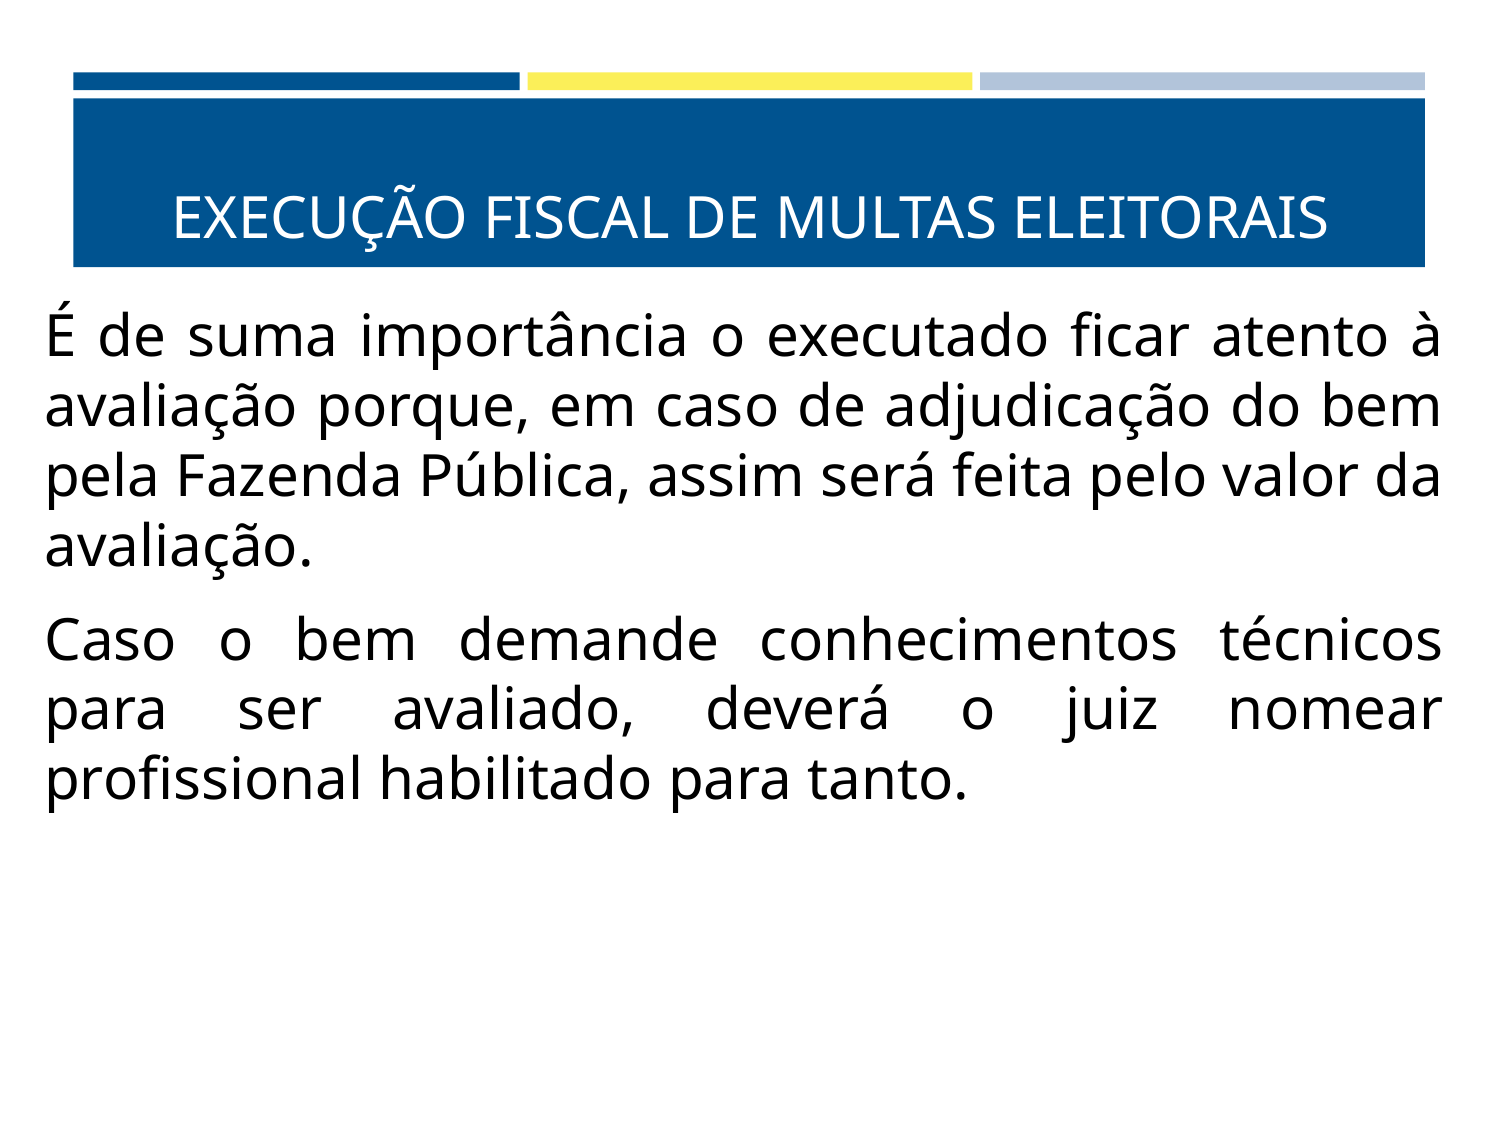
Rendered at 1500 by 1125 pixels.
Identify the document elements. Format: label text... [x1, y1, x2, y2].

title EXECUÇÃO FISCAL DE MULTAS ELEITORAIS [95, 112, 1406, 259]
list É de suma importância o executado ficar atento à avaliação porque, em caso de adjudicação do bem pela Fazenda Pública, assim será feita pelo valor da avaliação. Caso o bem demande conhecimentos técnicos para ser avaliado, deverá o juiz nomear profissional habilitado para tanto. [29, 290, 1459, 1094]
